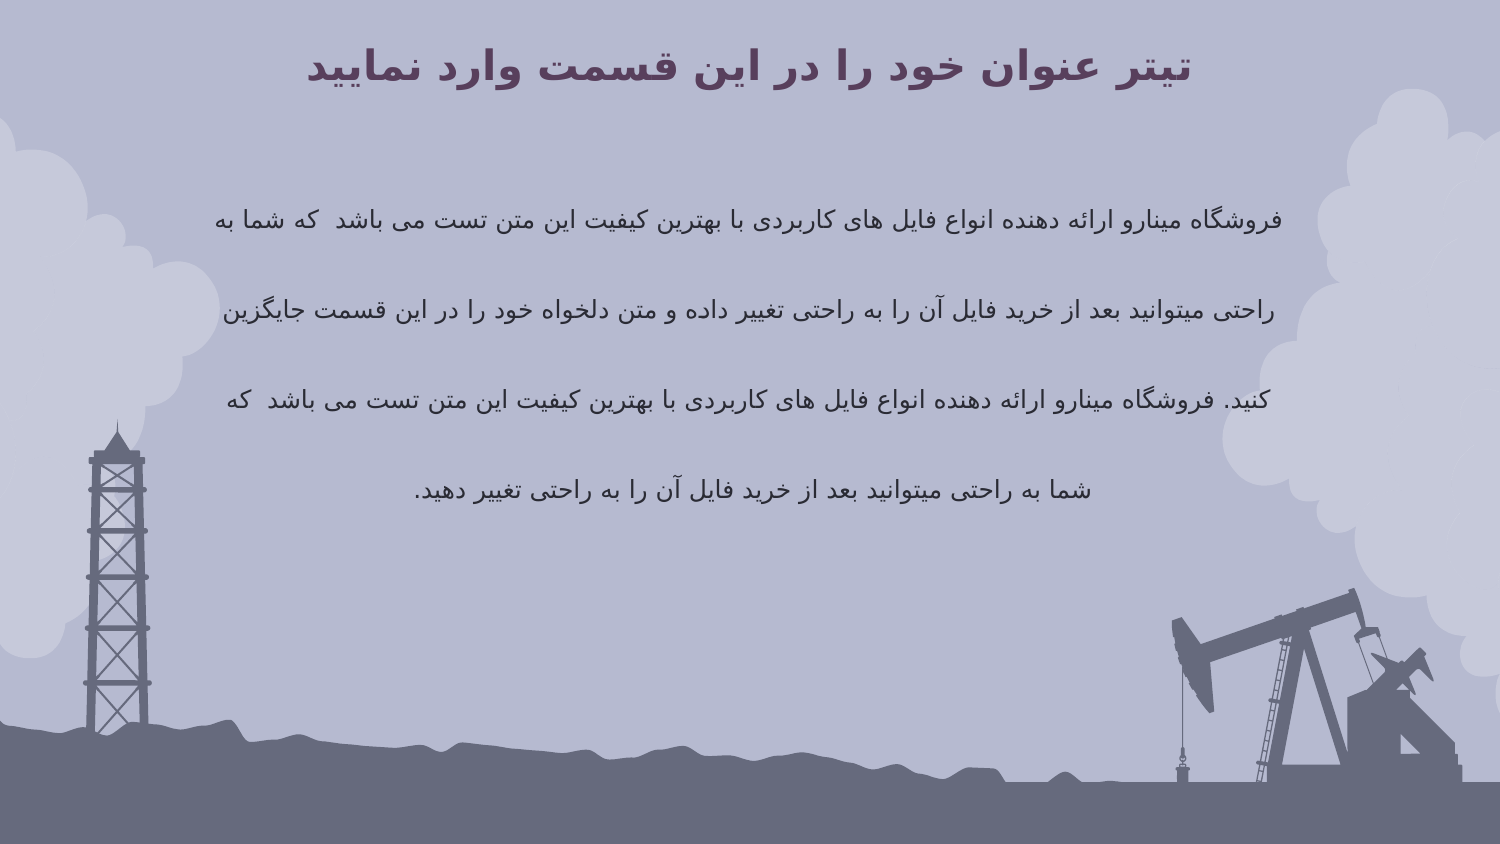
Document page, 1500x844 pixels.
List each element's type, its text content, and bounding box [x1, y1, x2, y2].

text_box [1164, 587, 1468, 794]
text_box تیتر عنوان خود را در این قسمت وارد نمایید [0, 6, 1500, 96]
text_box فروشگاه مینارو ارائه دهنده انواع فایل های کاربردی با بهترین کیفیت این متن تست می باشد که شما به راحتی میتوانید بعد از خرید فایل آن را به راحتی تغییر داده و متن دلخواه خود را در این قسمت جایگزین کنید. فروشگاه مینارو ارائه دهنده انواع فایل های کاربردی با بهترین کیفیت این متن تست می باشد که شما به راحتی میتوانید بعد از خرید فایل آن را به راحتی تغییر دهید. [194, 136, 1304, 601]
